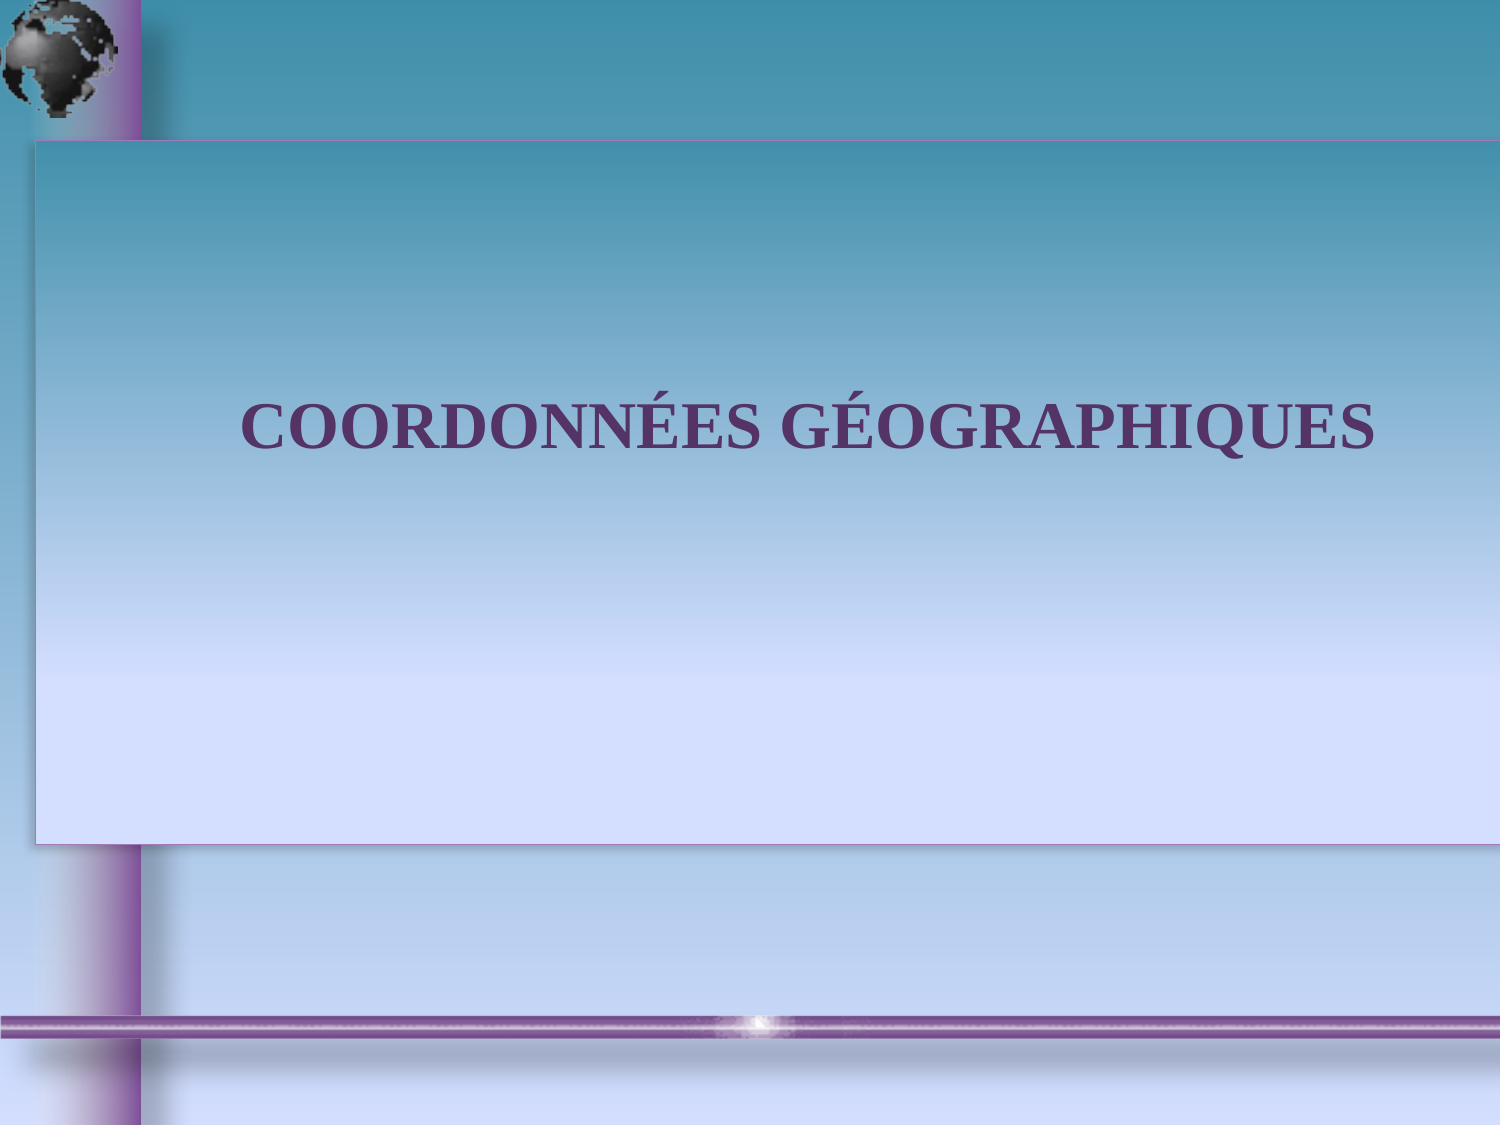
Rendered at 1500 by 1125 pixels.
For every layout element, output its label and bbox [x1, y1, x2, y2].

picture [34, 140, 1500, 844]
